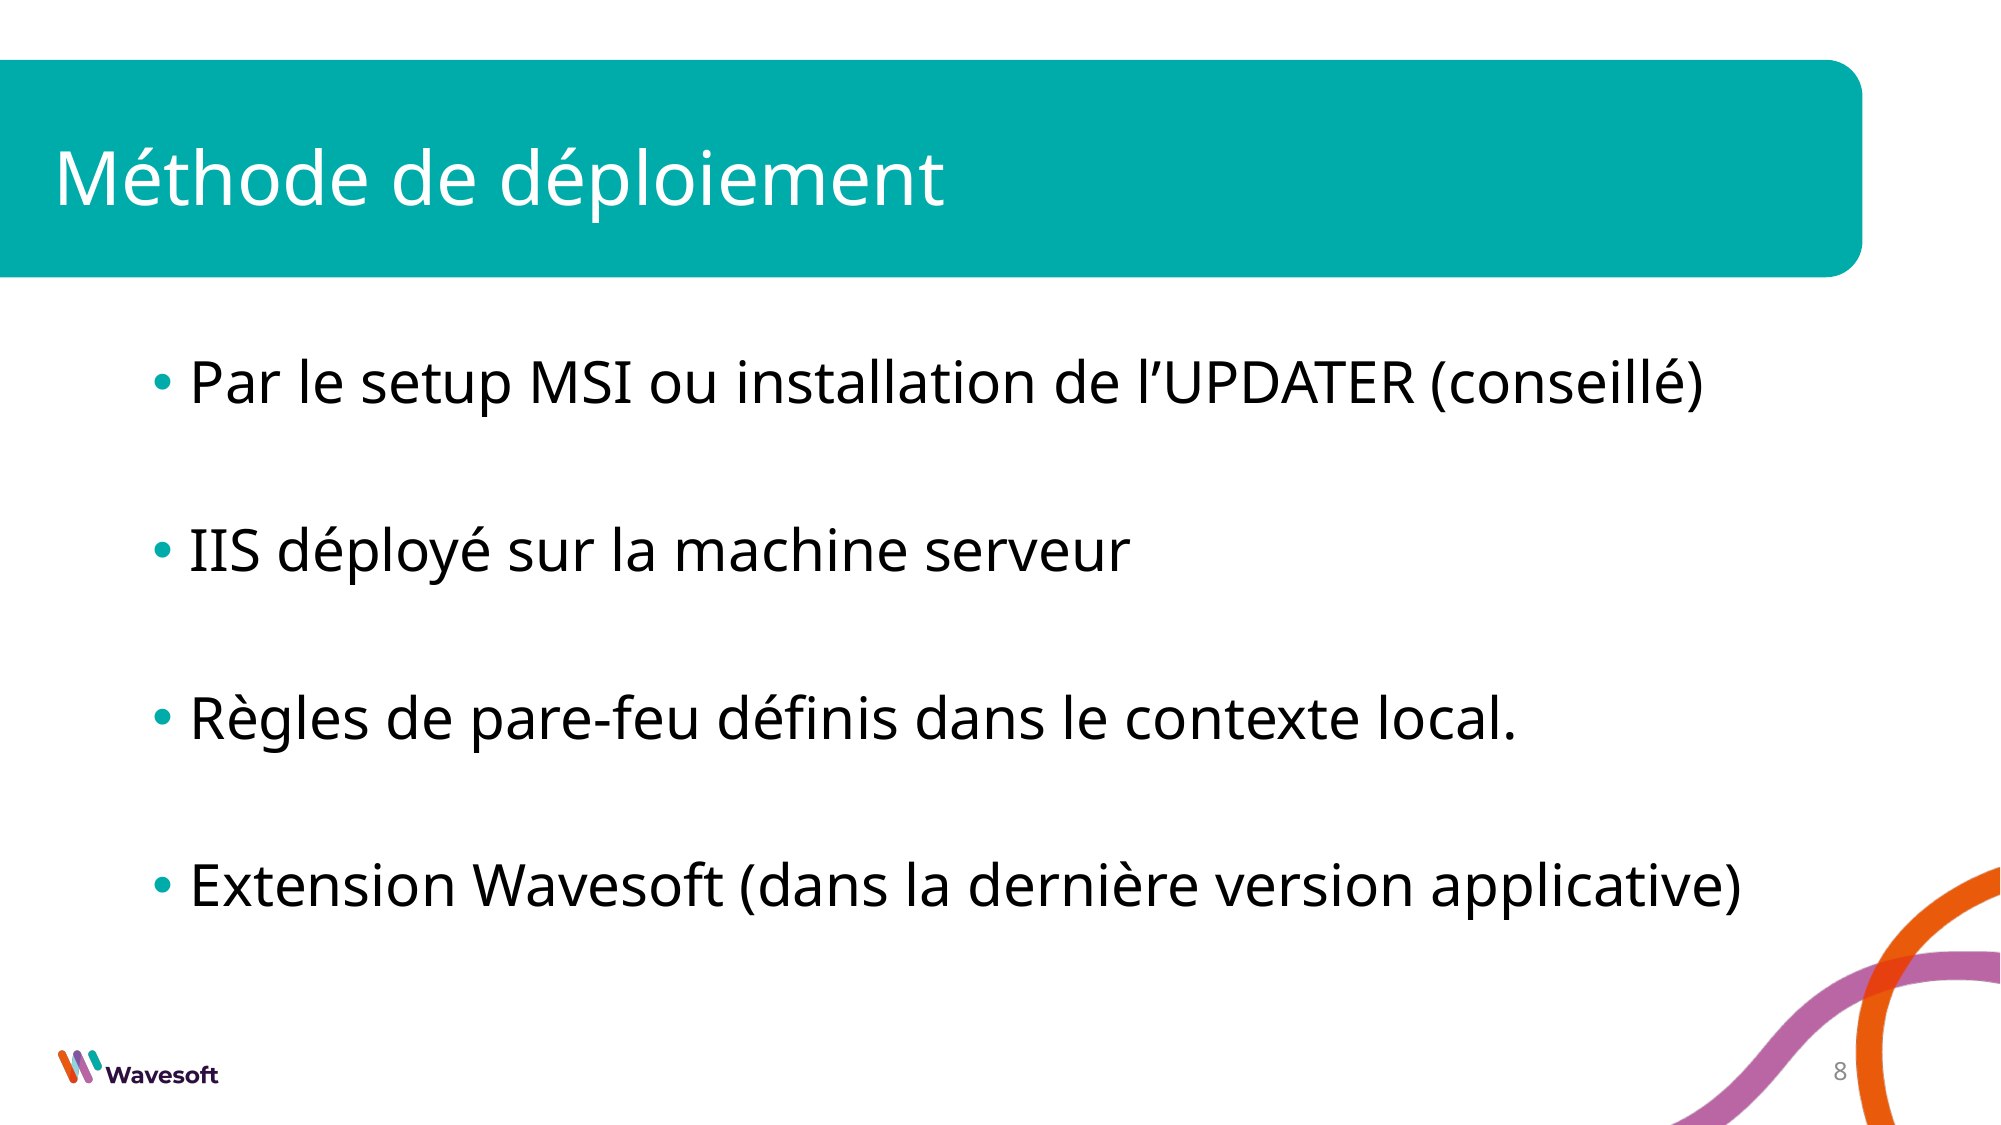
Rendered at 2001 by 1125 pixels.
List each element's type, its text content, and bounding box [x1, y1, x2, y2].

slide_number 8 [1412, 1042, 1863, 1103]
picture [38, 1031, 237, 1103]
picture [1660, 859, 2001, 1125]
title Méthode de déploiement [38, 108, 1764, 230]
list Par le setup MSI ou installation de l’UPDATER (conseillé) IIS déployé sur la machine serveur Règles de pare-feu définis dans le contexte local. Extension Wavesoft (dans la dernière version applicative) [137, 346, 1863, 1014]
